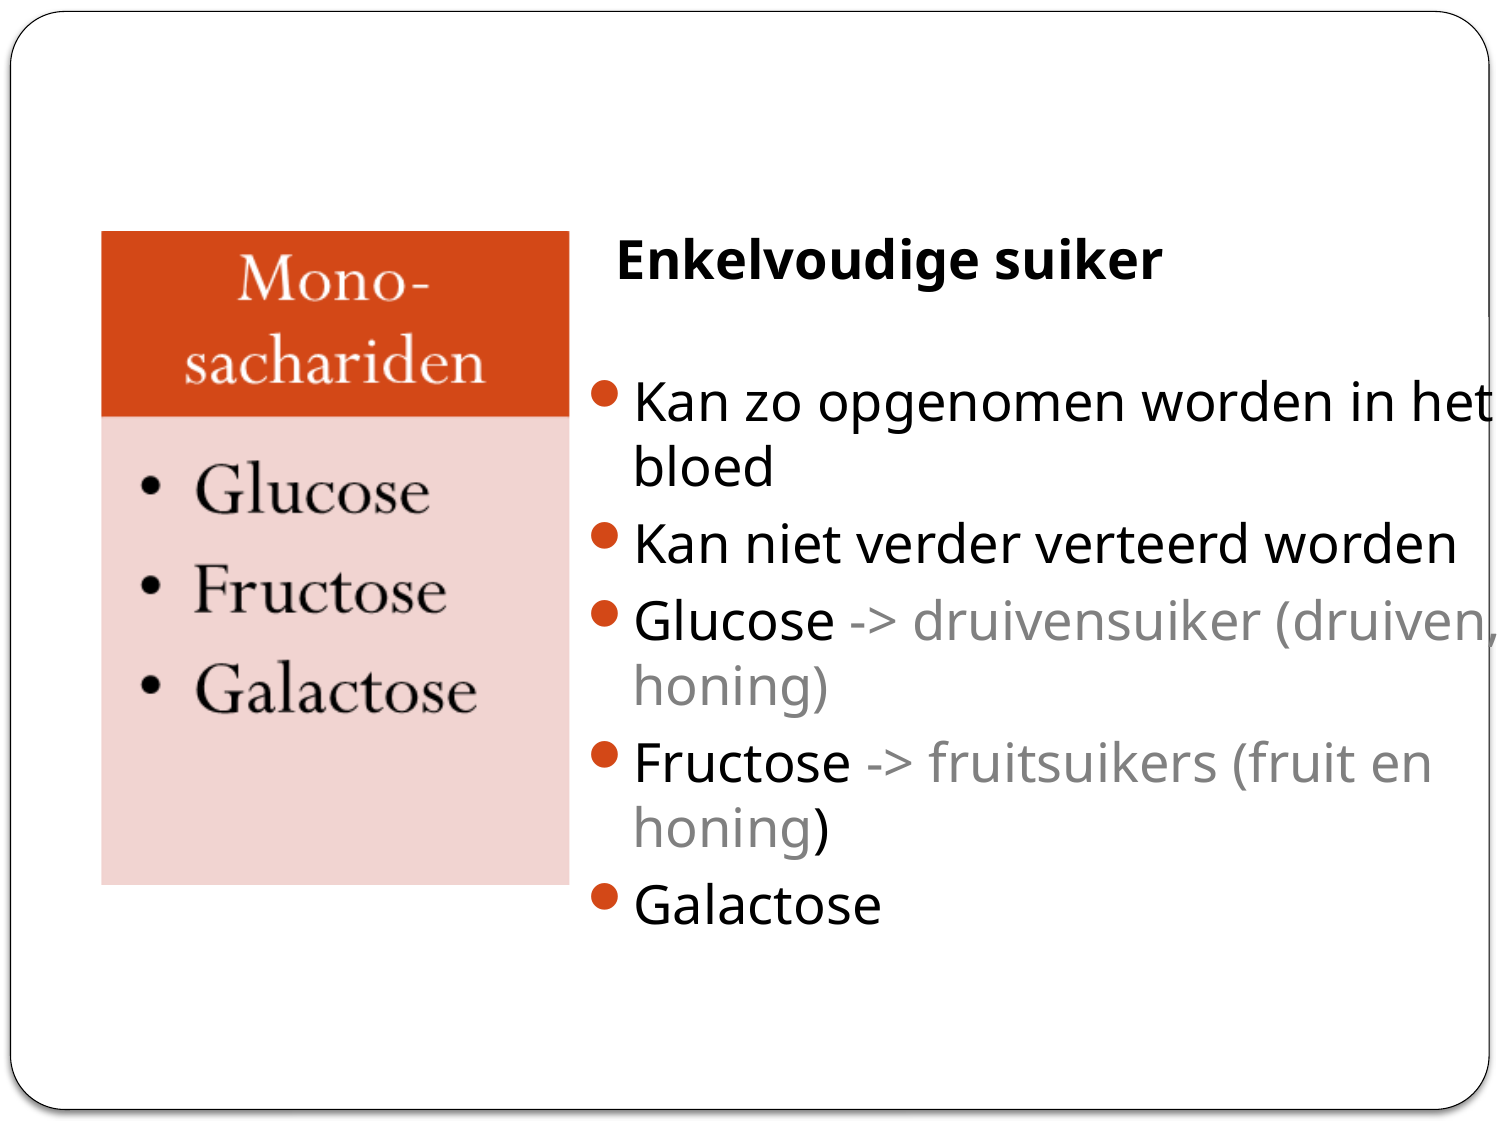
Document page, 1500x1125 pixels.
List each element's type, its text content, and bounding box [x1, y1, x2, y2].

picture [100, 231, 574, 885]
list Enkelvoudige suiker Kan zo opgenomen worden in het bloed Kan niet verder verteerd worden Glucose -> druivensuiker (druiven, honing) Fructose -> fruitsuikers (fruit en honing) Galactose [572, 140, 1500, 885]
